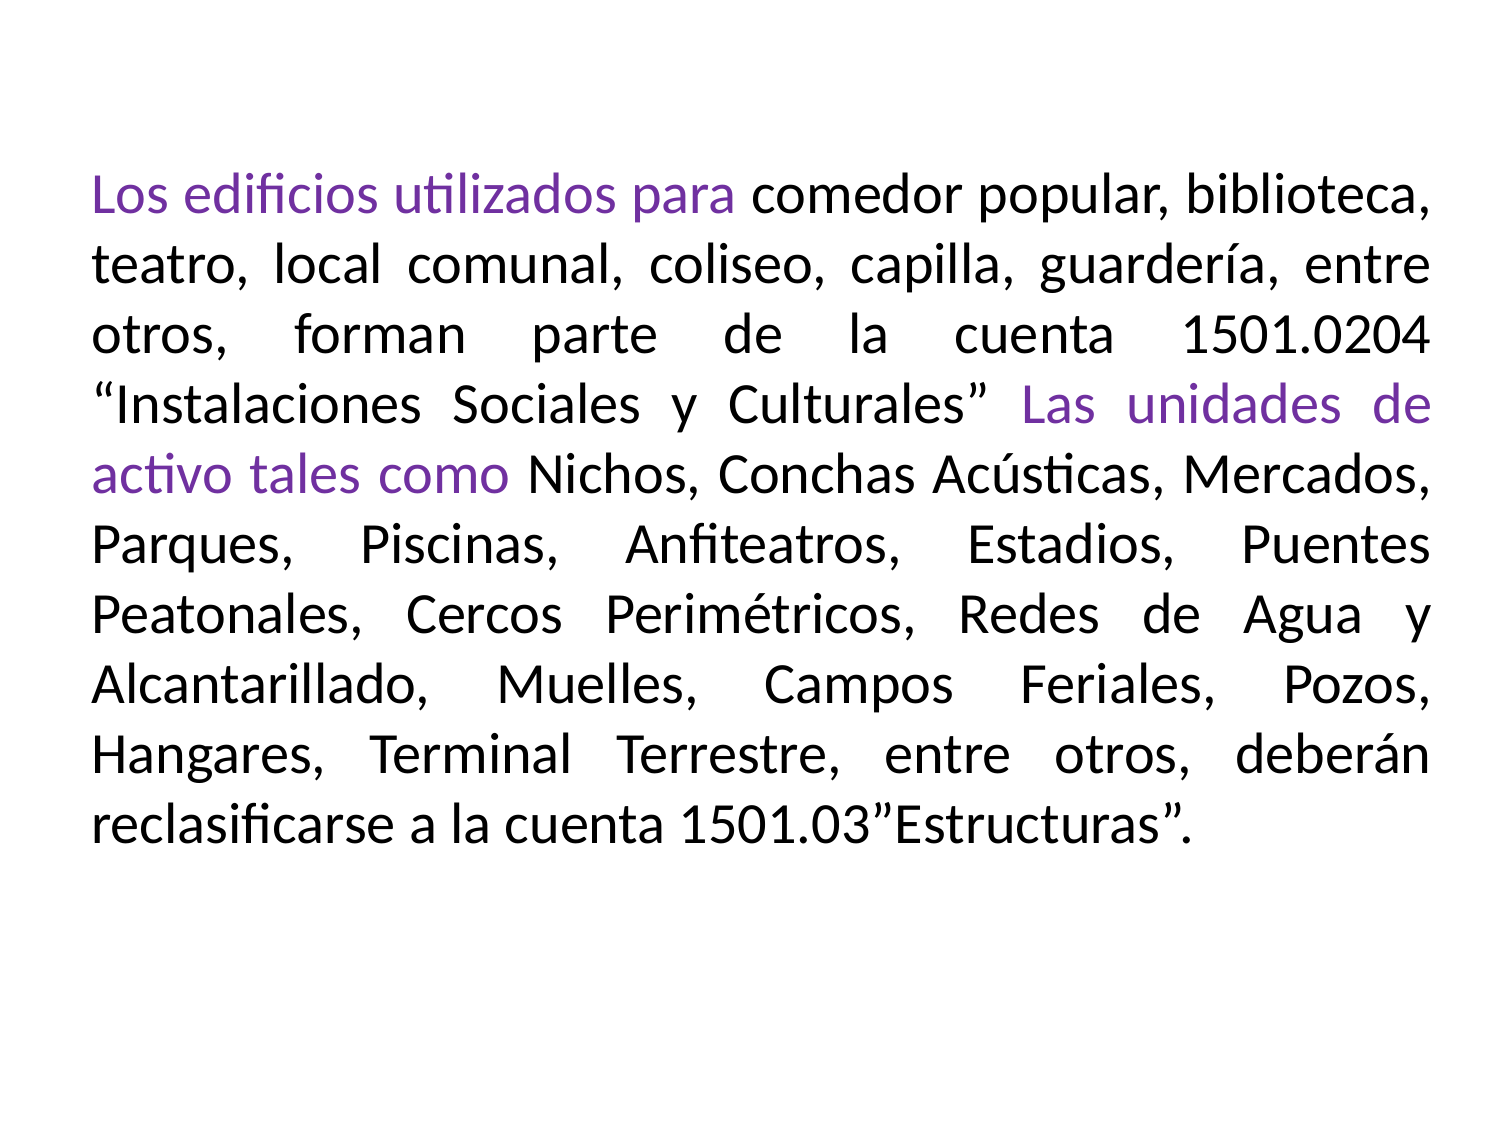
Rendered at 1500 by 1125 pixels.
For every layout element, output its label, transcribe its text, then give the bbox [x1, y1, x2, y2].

text_box Los edificios utilizados para comedor popular, biblioteca, teatro, local comunal, coliseo, capilla, guardería, entre otros, forman parte de la cuenta 1501.0204 “Instalaciones Sociales y Culturales” Las unidades de activo tales como Nichos, Conchas Acústicas, Mercados, Parques, Piscinas, Anfiteatros, Estadios, Puentes Peatonales, Cercos Perimétricos, Redes de Agua y Alcantarillado, Muelles, Campos Feriales, Pozos, Hangares, Terminal Terrestre, entre otros, deberán reclasificarse a la cuenta 1501.03”Estructuras”. [76, 147, 1447, 863]
